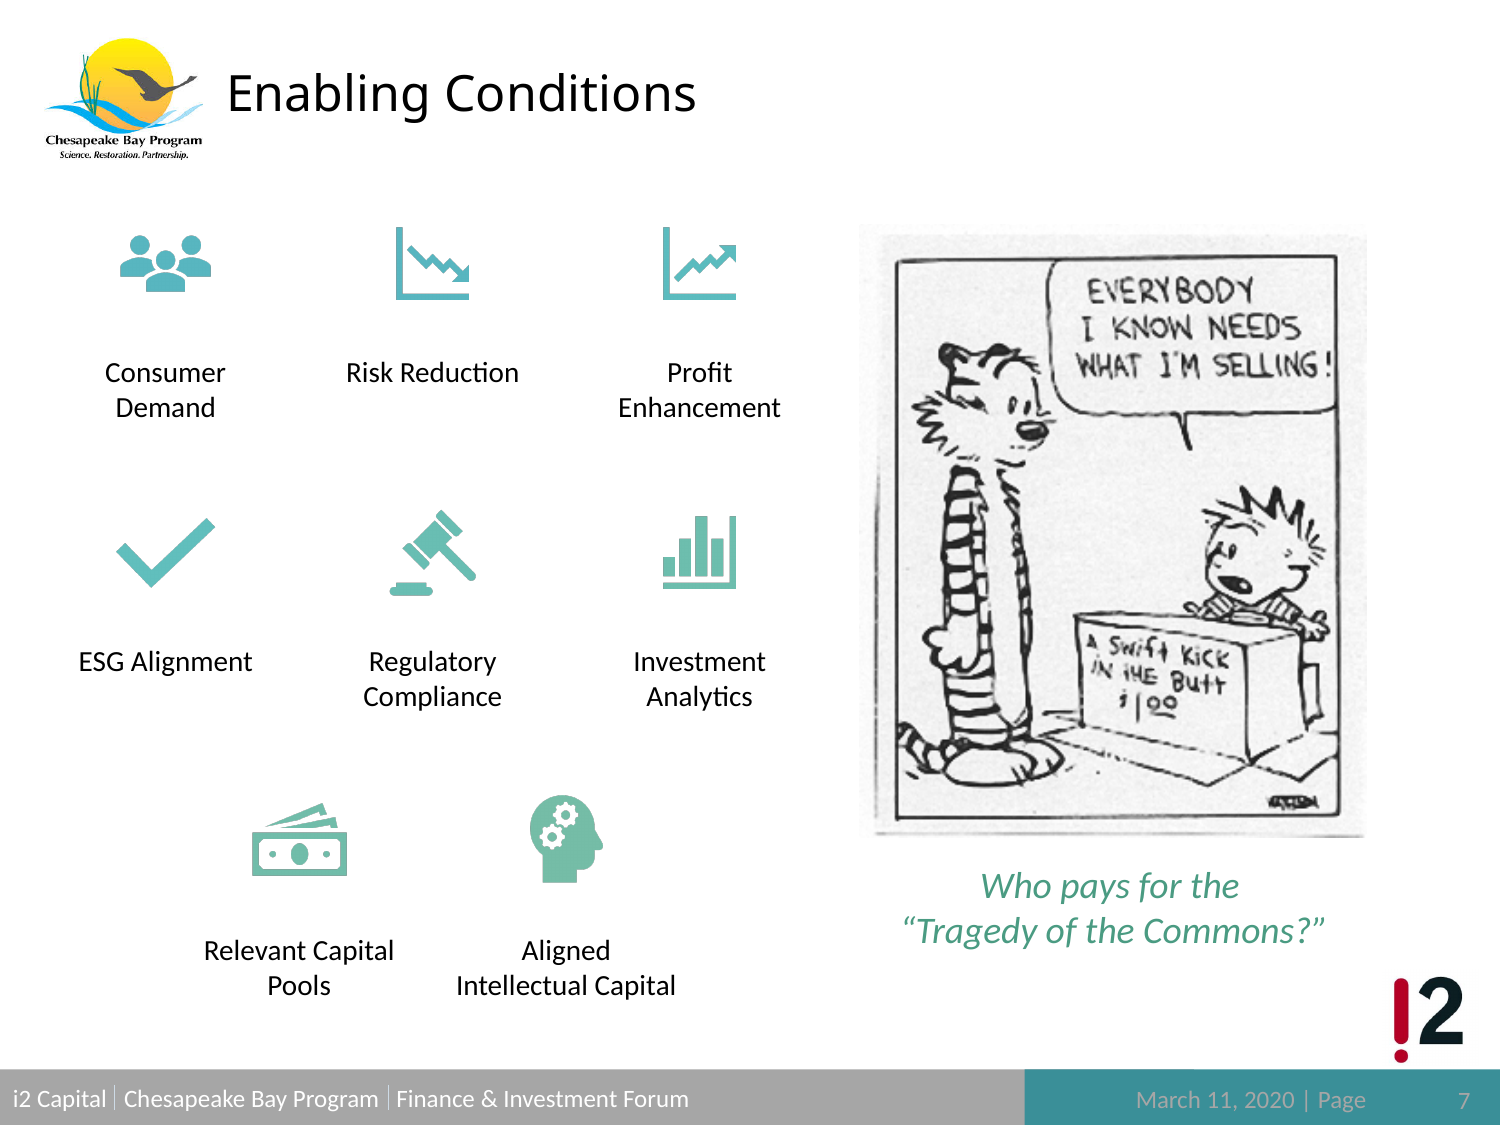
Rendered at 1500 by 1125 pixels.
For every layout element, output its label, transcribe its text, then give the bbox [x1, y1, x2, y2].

picture [1382, 969, 1479, 1066]
text_box Who pays for the “Tragedy of the Commons?” [883, 853, 1345, 959]
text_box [26, 171, 840, 1063]
text_box 7 [1448, 1077, 1473, 1123]
picture [44, 37, 203, 160]
picture [859, 224, 1367, 838]
title Enabling Conditions [211, 39, 1351, 152]
